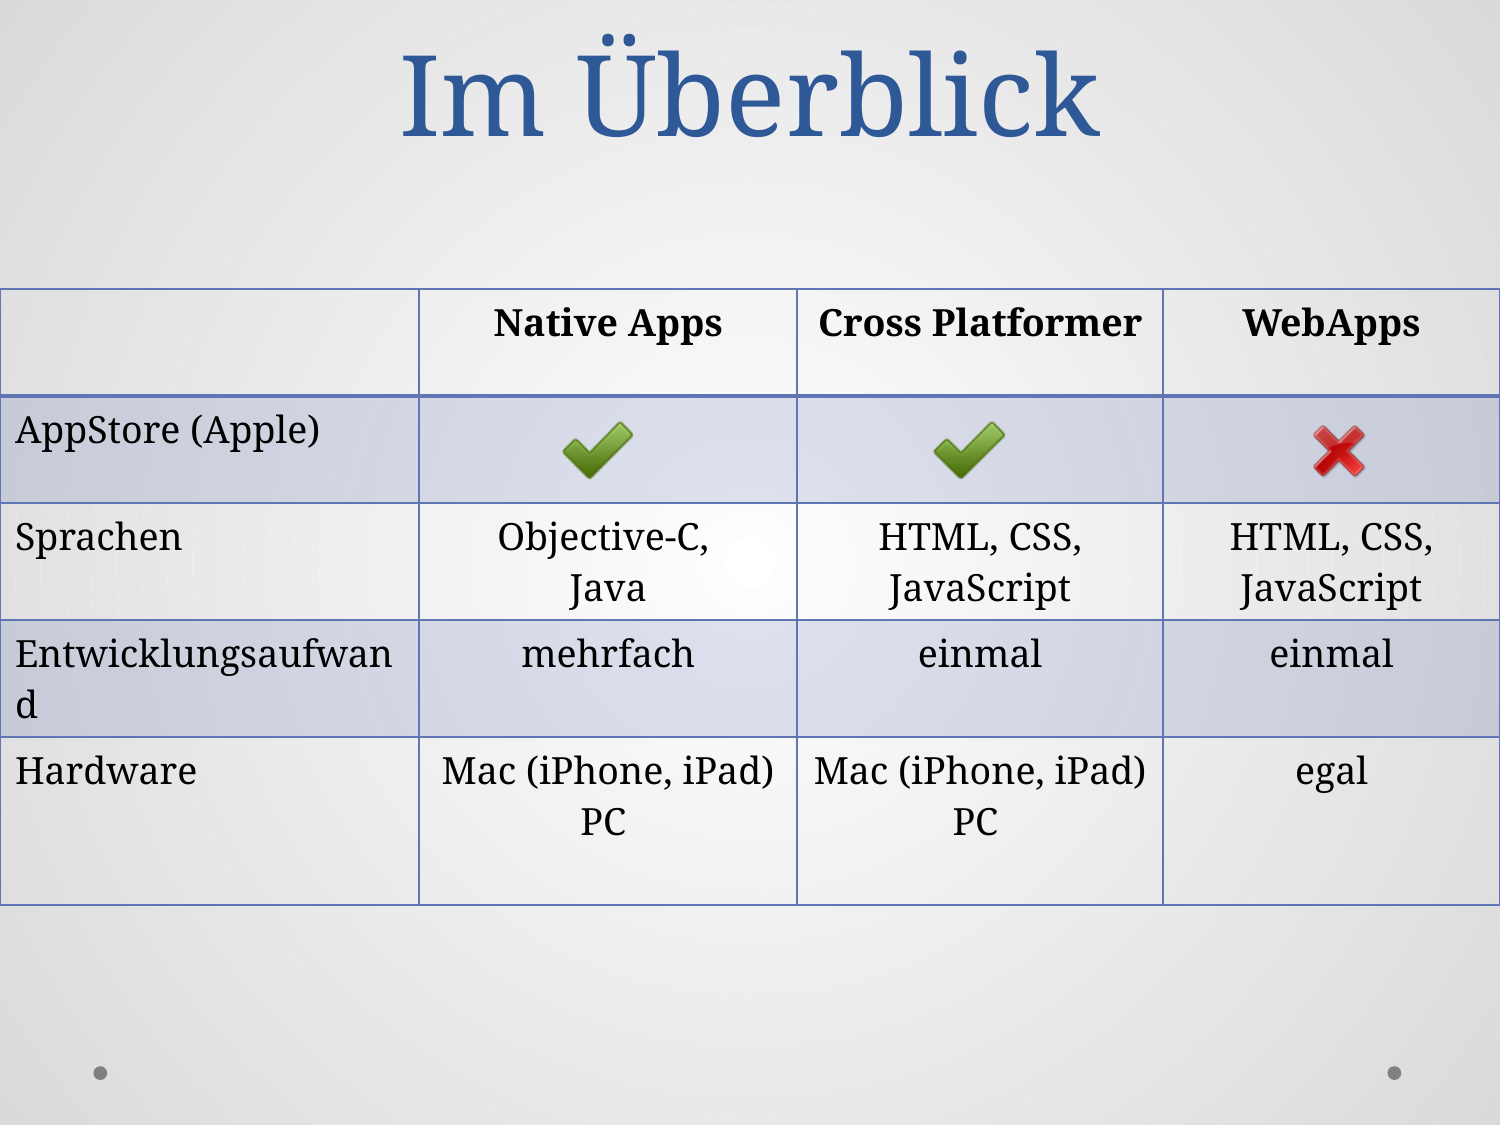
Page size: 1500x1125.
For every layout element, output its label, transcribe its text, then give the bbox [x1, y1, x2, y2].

table_header Cross Platformer [798, 290, 1162, 394]
table_cell Hardware [1, 738, 418, 904]
table_cell [420, 398, 796, 502]
table_cell einmal [798, 621, 1162, 736]
table_header Native Apps [420, 290, 796, 394]
table_cell AppStore (Apple) [1, 398, 418, 502]
table_cell HTML, CSS, JavaScript [1164, 504, 1499, 619]
table_cell Mac (iPhone, iPad) PC [420, 738, 796, 904]
picture [931, 413, 1008, 490]
table_cell mehrfach [420, 621, 796, 736]
table_cell Entwicklungsaufwand [1, 621, 418, 736]
table_cell egal [1164, 738, 1499, 904]
table_cell einmal [1164, 621, 1499, 736]
table_cell Objective-C, Java [420, 504, 796, 619]
table_cell HTML, CSS, JavaScript [798, 504, 1162, 619]
table_cell Mac (iPhone, iPad) PC [798, 738, 1162, 904]
picture [560, 413, 637, 490]
picture [1312, 424, 1367, 479]
table_header [1, 290, 418, 394]
table_header WebApps [1164, 290, 1499, 394]
table_cell Sprachen [1, 504, 418, 619]
table_cell [798, 398, 1162, 502]
title Im Überblick [0, 0, 1500, 167]
table_cell [1164, 398, 1499, 502]
